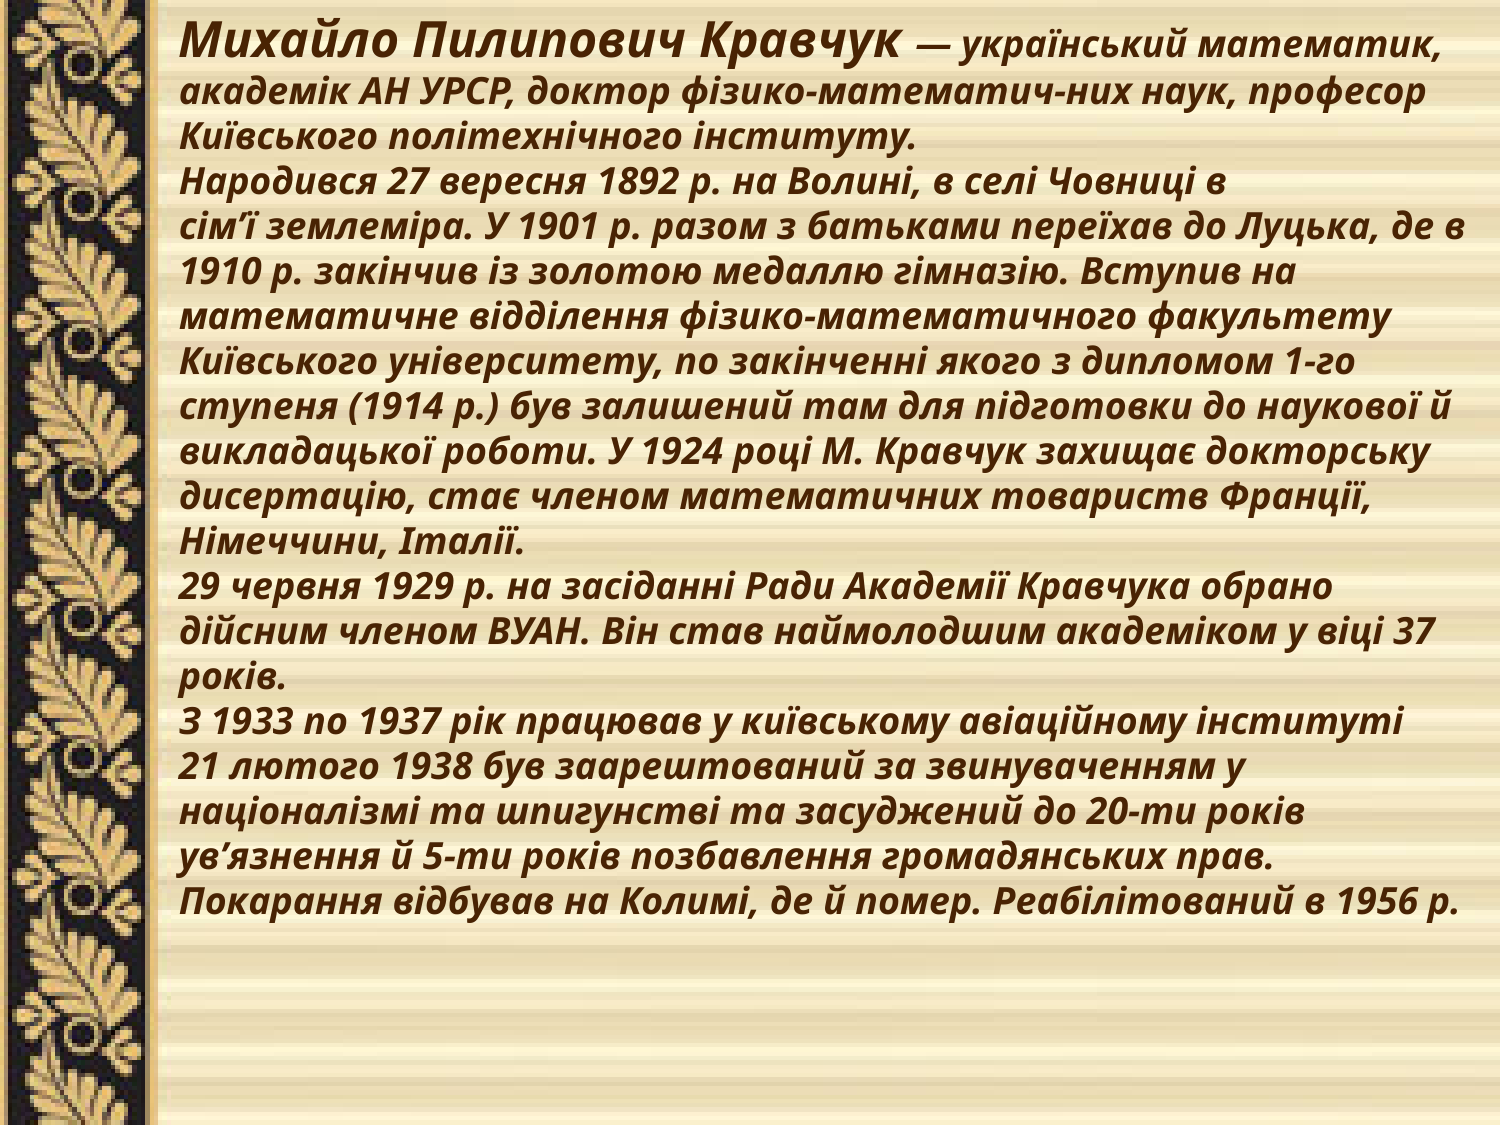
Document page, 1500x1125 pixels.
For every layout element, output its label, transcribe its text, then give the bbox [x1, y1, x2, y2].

text_box Михайло Пилипович Кравчук — український математик, академік АН УРСР, доктор фізико-математич-них наук, професор Київського політехнічного інституту. Народився 27 вересня 1892 р. на Волині, в селі Човниці в сім’ї землеміра. У 1901 р. разом з батьками переїхав до Луцька, де в 1910 р. закінчив із золотою медаллю гімназію. Вступив на математичне відділення фізико-математичного факультету Київського університету, по закінченні якого з дипломом 1-го ступеня (1914 р.) був залишений там для підготовки до наукової й викладацької роботи. У 1924 році М. Кравчук захищає докторську дисертацію, стає членом математичних товариств Франції, Німеччини, Італії. 29 червня 1929 р. на засіданні Ради Академії Кравчука обрано дійсним членом ВУАН. Він став наймолодшим академіком у віці 37 років. З 1933 по 1937 рік працював у київському авіаційному інституті 21 лютого 1938 був заарештований за звинуваченням у націоналізмі та шпигунстві та засуджений до 20-ти років ув’язнення й 5-ти років позбавлення громадянських прав. Покарання відбував на Колимі, де й помер. Реабілітований в 1956 р. [163, 0, 1500, 930]
picture [0, 0, 1500, 1125]
